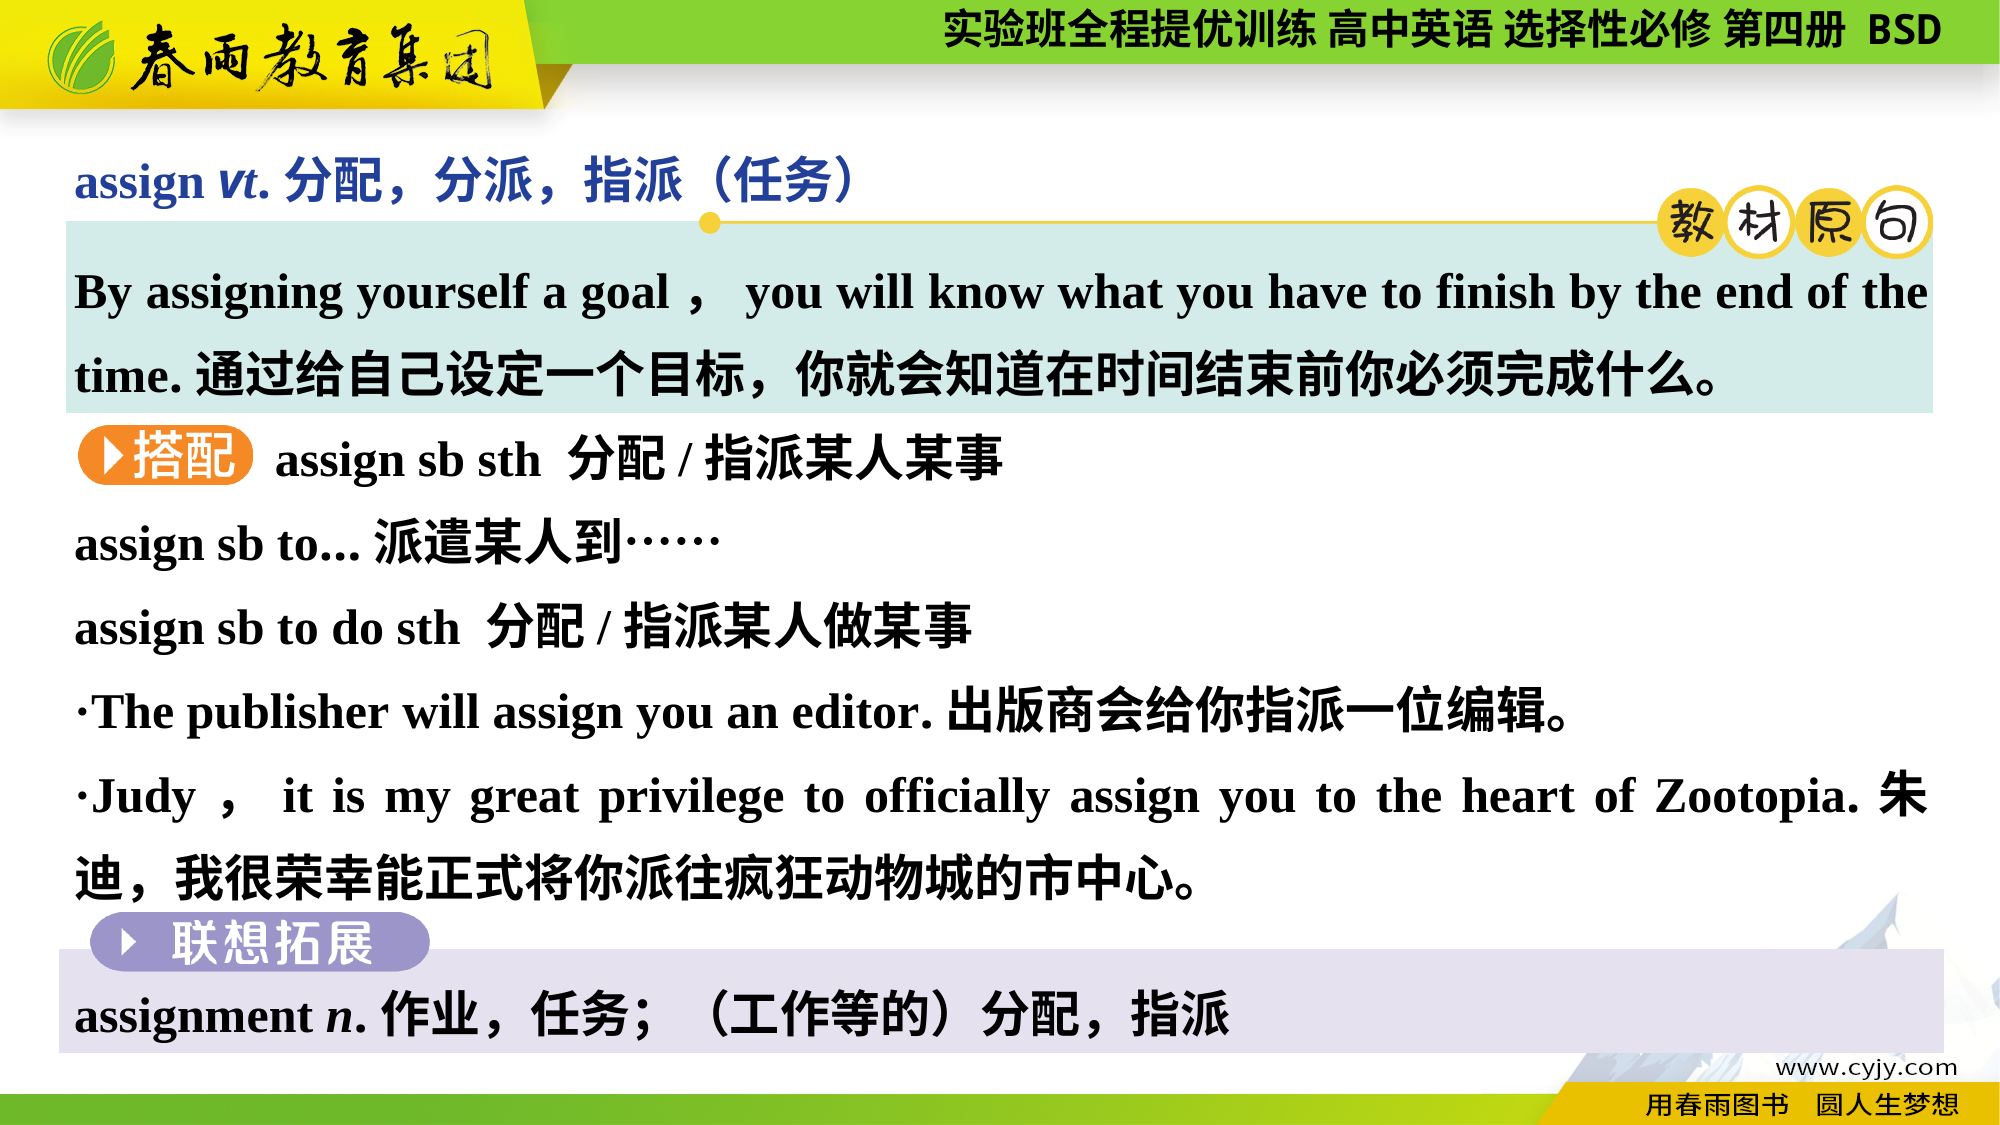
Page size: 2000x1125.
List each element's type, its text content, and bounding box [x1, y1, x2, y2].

list assign vt.分配，分派，指派（任务） By assigning yourself a goal，you will know what you have to finish by the end of the time.通过给自己设定一个目标，你就会知道在时间结束前你必须完成什么。 assign sb sth 分配/指派某人某事 assign sb to...派遣某人到…… assign sb to do sth 分配/指派某人做某事 ·The publisher will assign you an editor.出版商会给你指派一位编辑。 ·Judy，it is my great privilege to officially assign you to the heart of Zootopia.朱迪，我很荣幸能正式将你派往疯狂动物城的市中心。 [59, 116, 1944, 923]
text_box assignment n.作业，任务；（工作等的）分配，指派 [435, 944, 1944, 949]
picture [0, 0, 2000, 1125]
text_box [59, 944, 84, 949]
